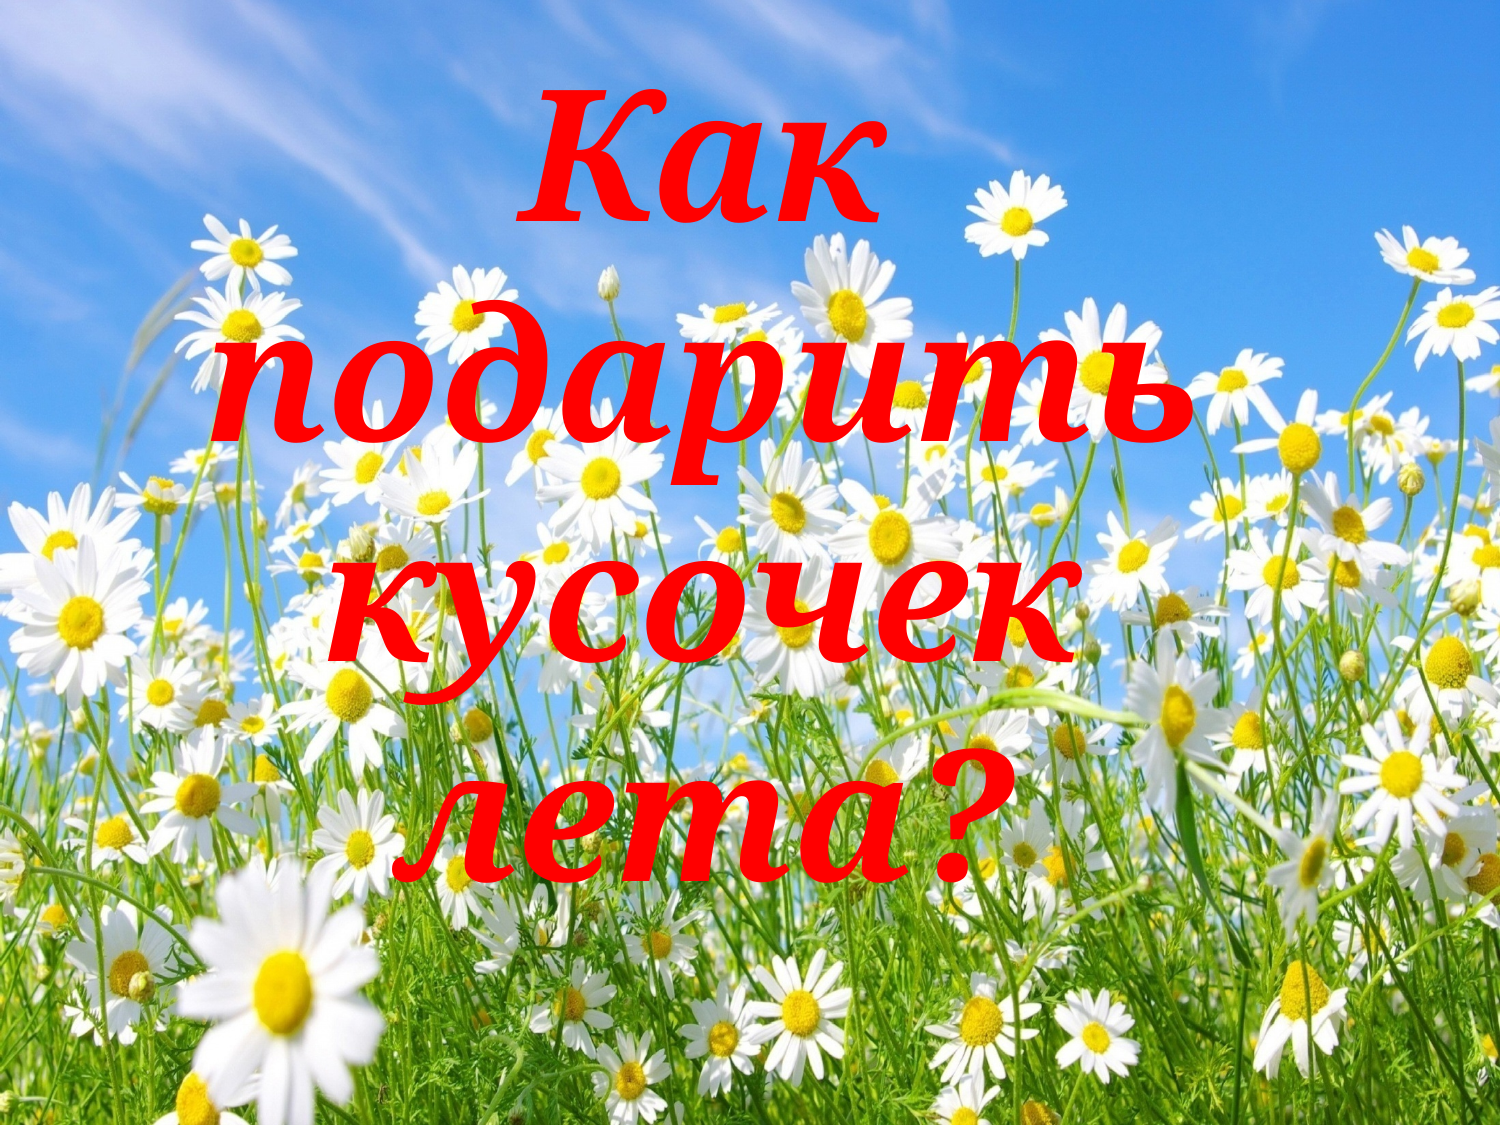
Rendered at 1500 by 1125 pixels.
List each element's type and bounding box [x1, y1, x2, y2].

list [0, 0, 1500, 1125]
